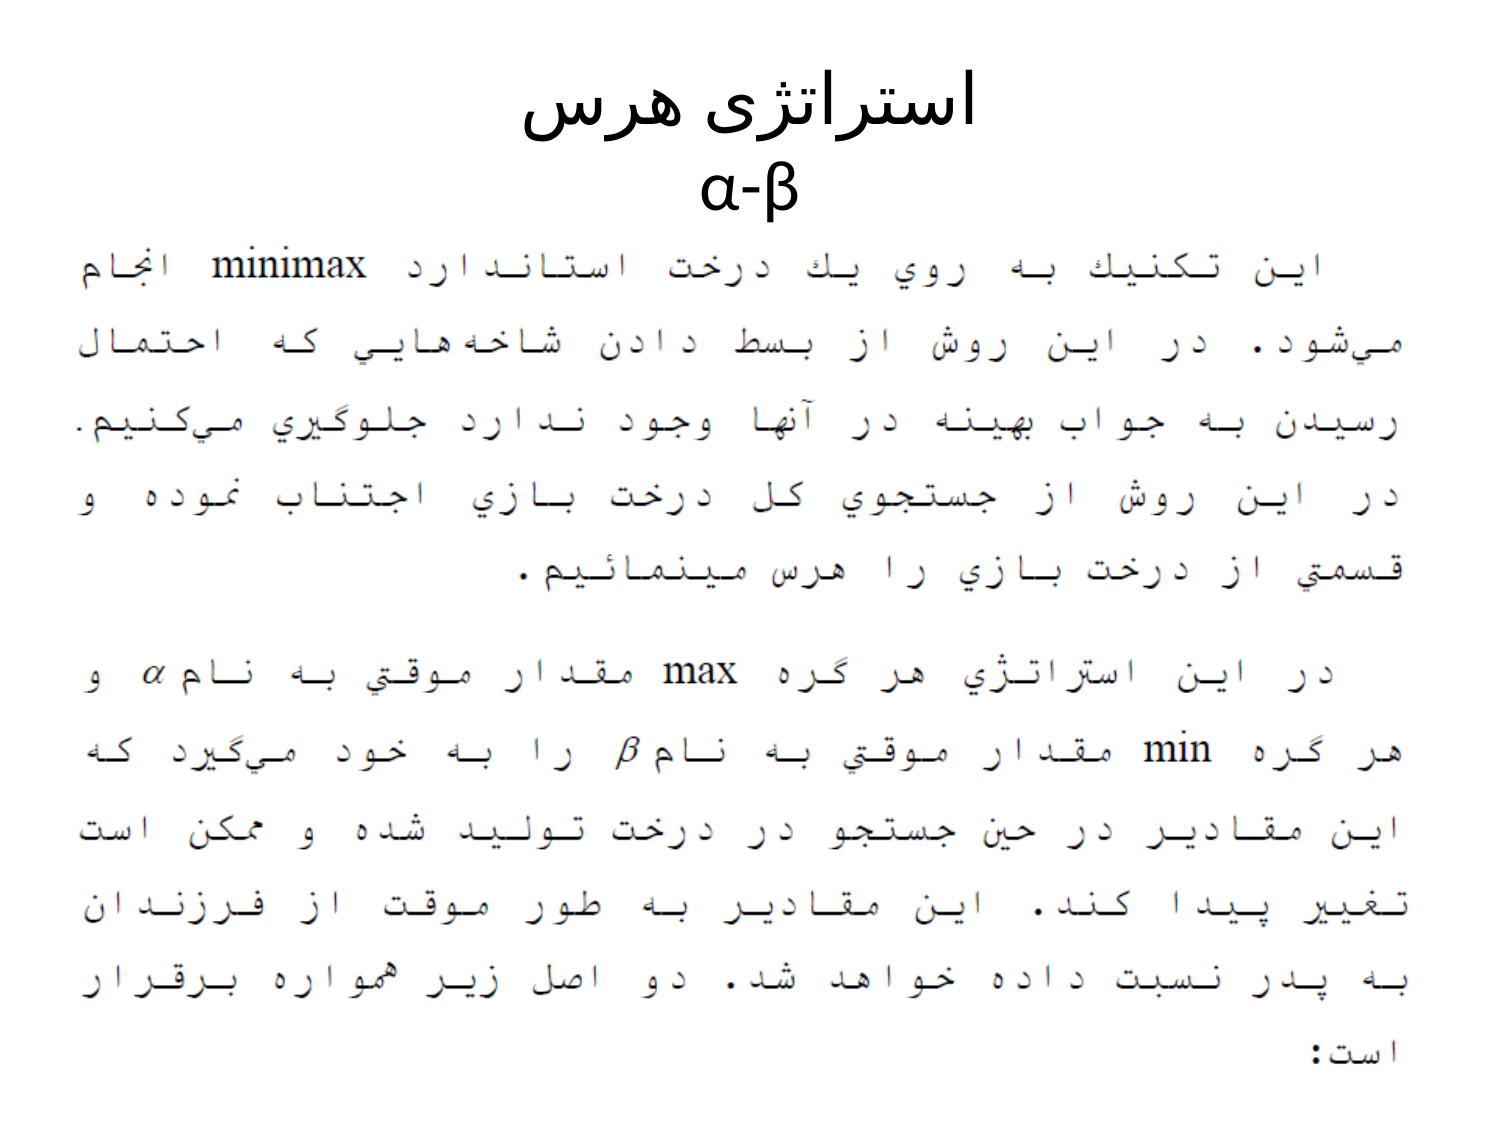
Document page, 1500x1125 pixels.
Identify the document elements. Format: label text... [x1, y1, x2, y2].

picture [37, 237, 1440, 1076]
title استراتژی هرس α-β [75, 45, 1425, 233]
